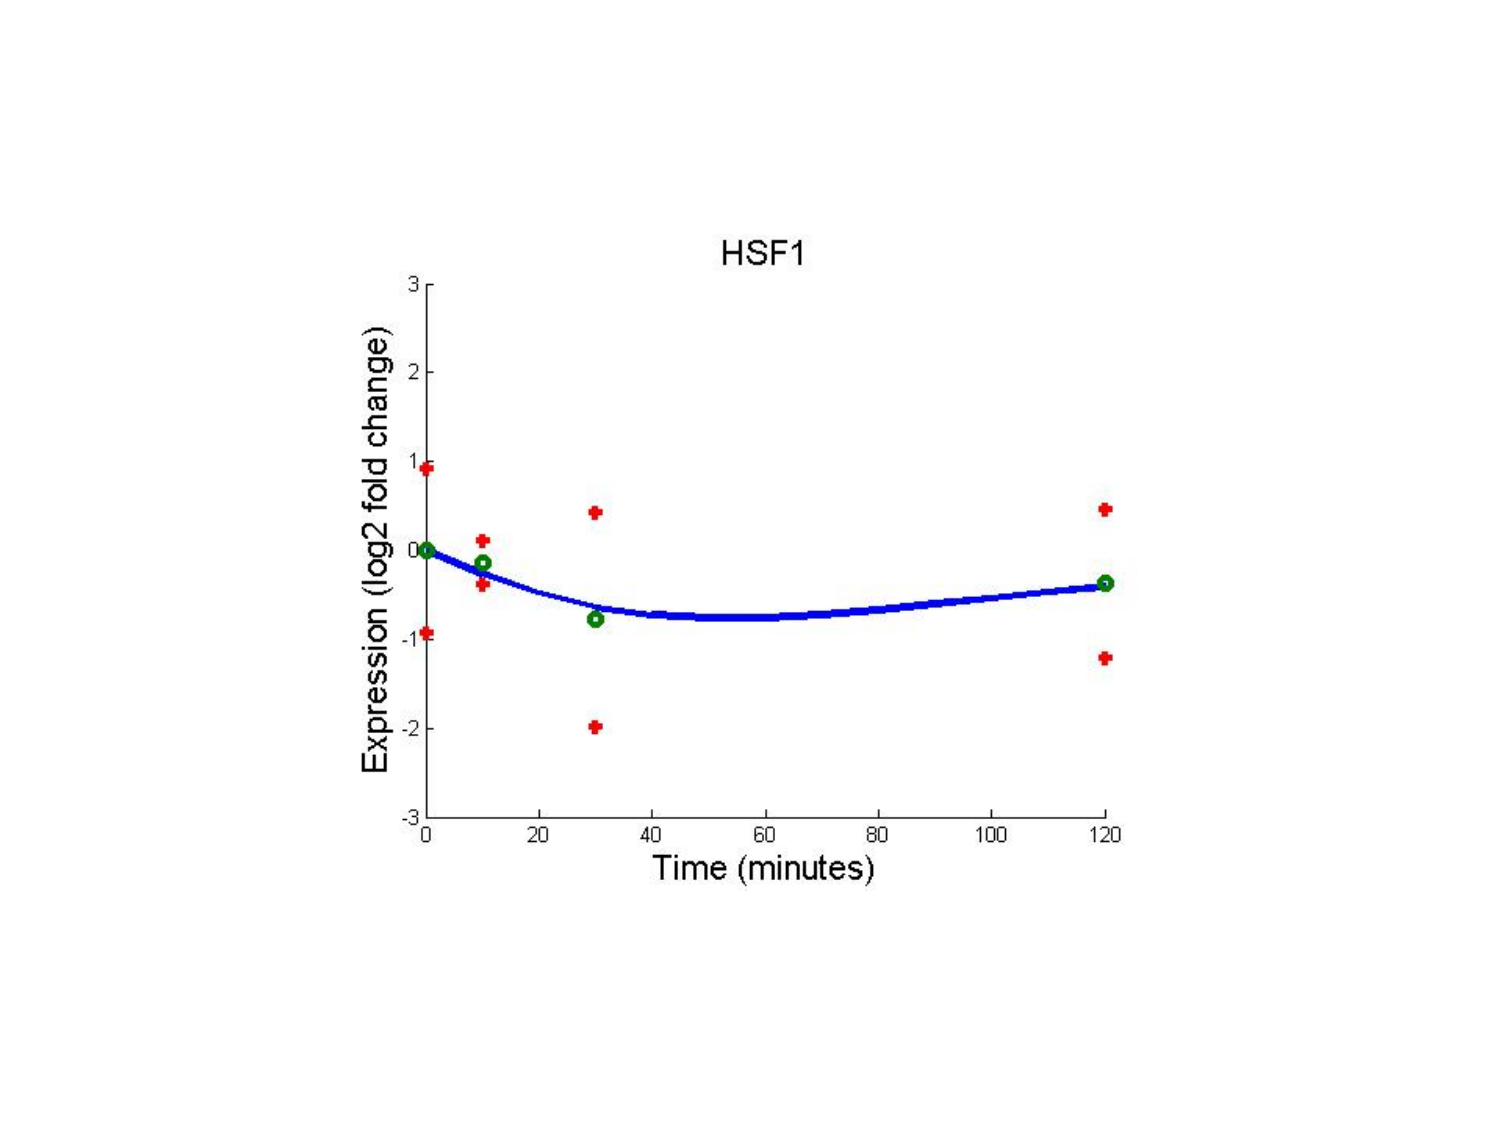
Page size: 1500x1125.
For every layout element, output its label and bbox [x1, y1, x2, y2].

picture [312, 234, 1188, 891]
